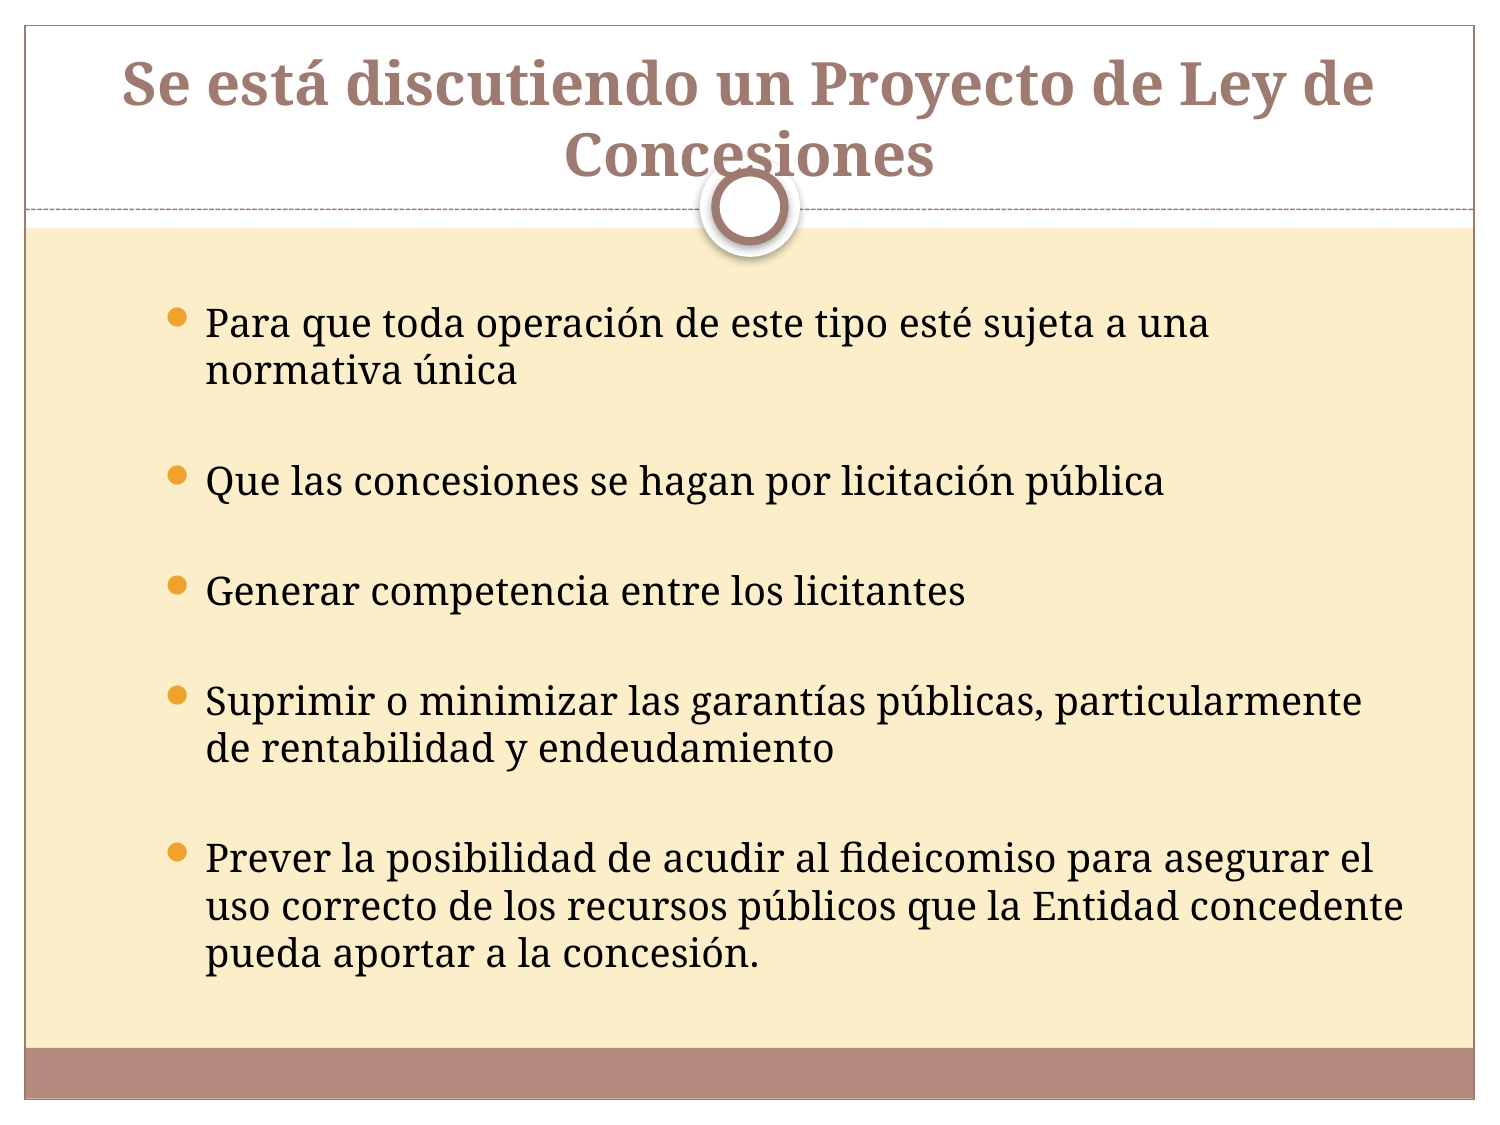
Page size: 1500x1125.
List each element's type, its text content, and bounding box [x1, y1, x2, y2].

list Para que toda operación de este tipo esté sujeta a una normativa única Que las concesiones se hagan por licitación pública Generar competencia entre los licitantes Suprimir o minimizar las garantías públicas, particularmente de rentabilidad y endeudamiento Prever la posibilidad de acudir al fideicomiso para asegurar el uso correcto de los recursos públicos que la Entidad concedente pueda aportar a la concesión. [150, 290, 1425, 988]
title Se está discutiendo un Proyecto de Ley de Concesiones [49, 37, 1450, 197]
